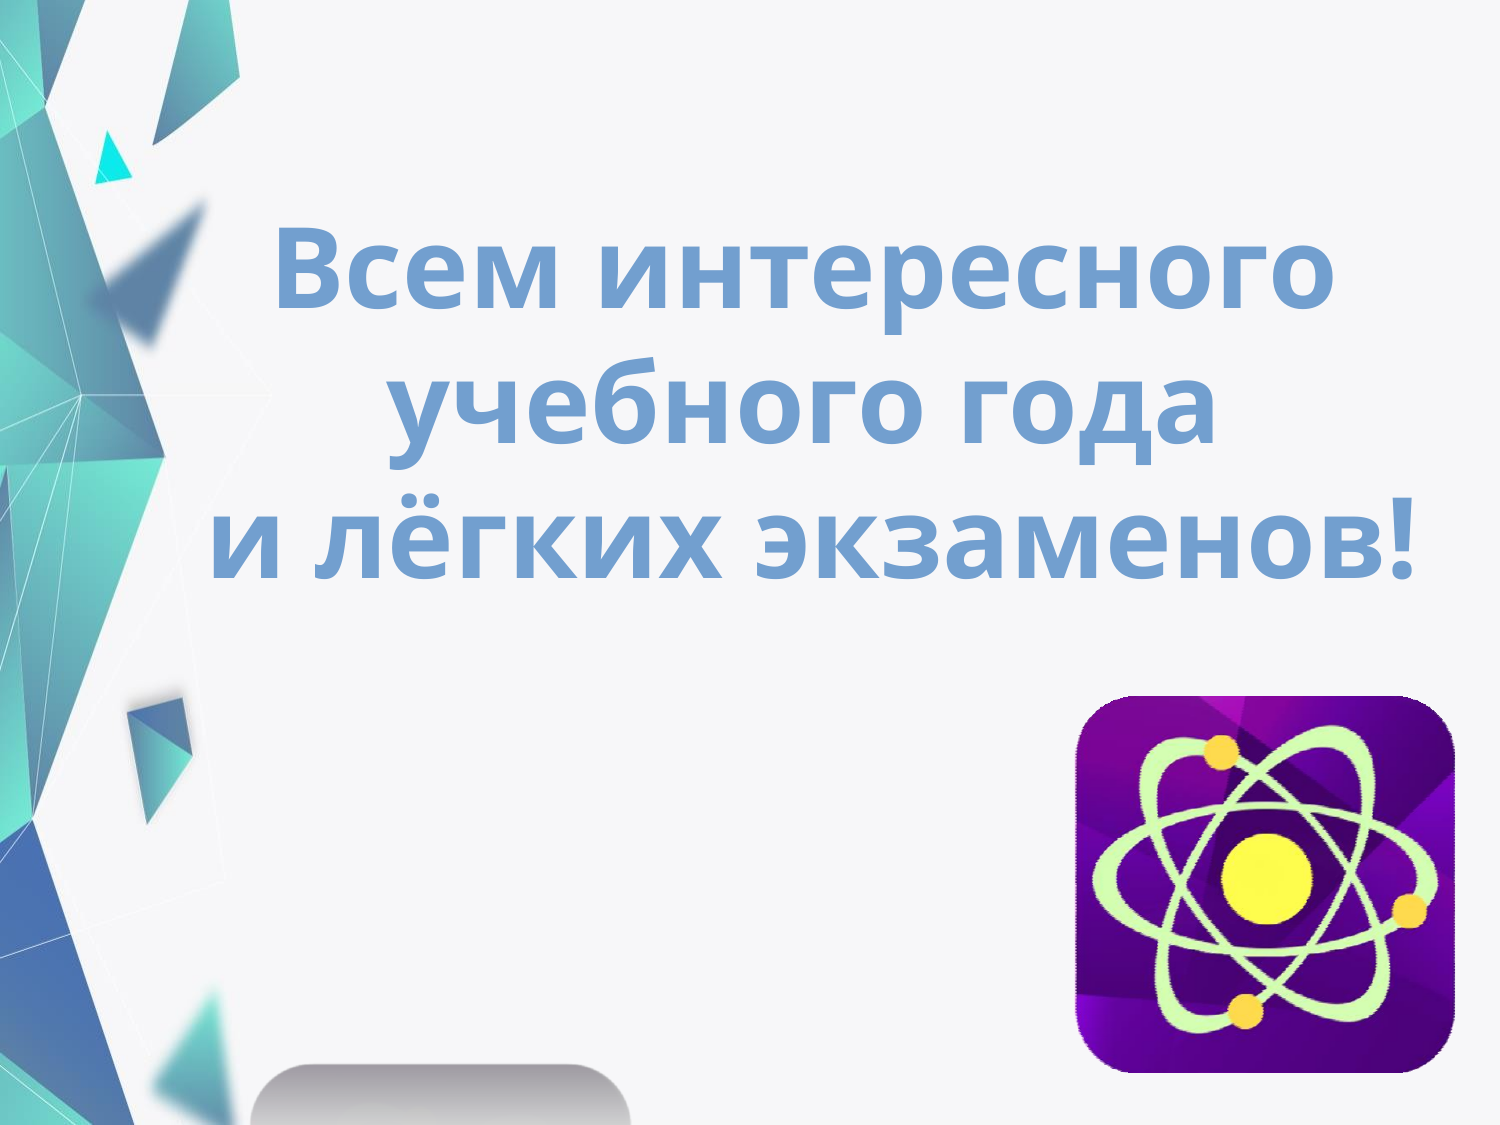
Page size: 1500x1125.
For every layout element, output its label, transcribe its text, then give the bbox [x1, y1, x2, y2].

picture [0, 0, 1500, 1125]
text_box [247, 1061, 633, 1125]
text_box Всем интересного учебного года и лёгких экзаменов! [165, 188, 1472, 609]
text_box [1074, 696, 1456, 1073]
